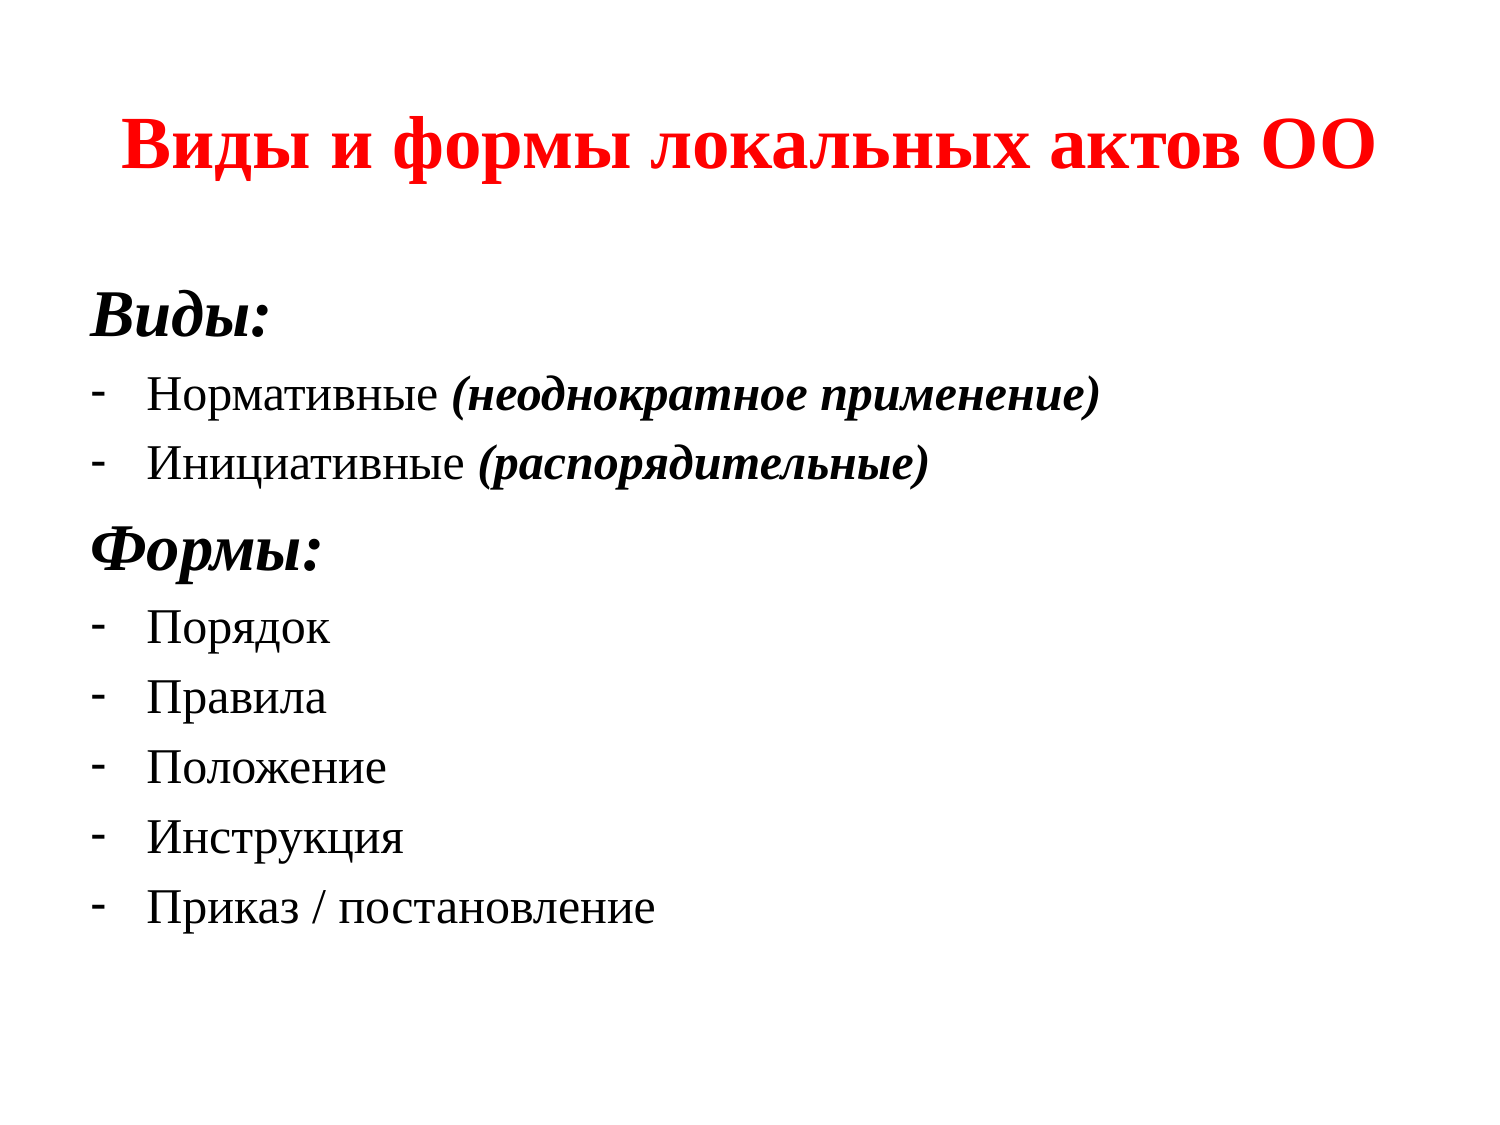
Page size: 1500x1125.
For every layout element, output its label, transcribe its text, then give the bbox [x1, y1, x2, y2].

list Виды: Нормативные (неоднократное применение) Инициативные (распорядительные) Формы: Порядок Правила Положение Инструкция Приказ / постановление [75, 262, 1425, 1005]
title Виды и формы локальных актов ОО [75, 45, 1425, 233]
